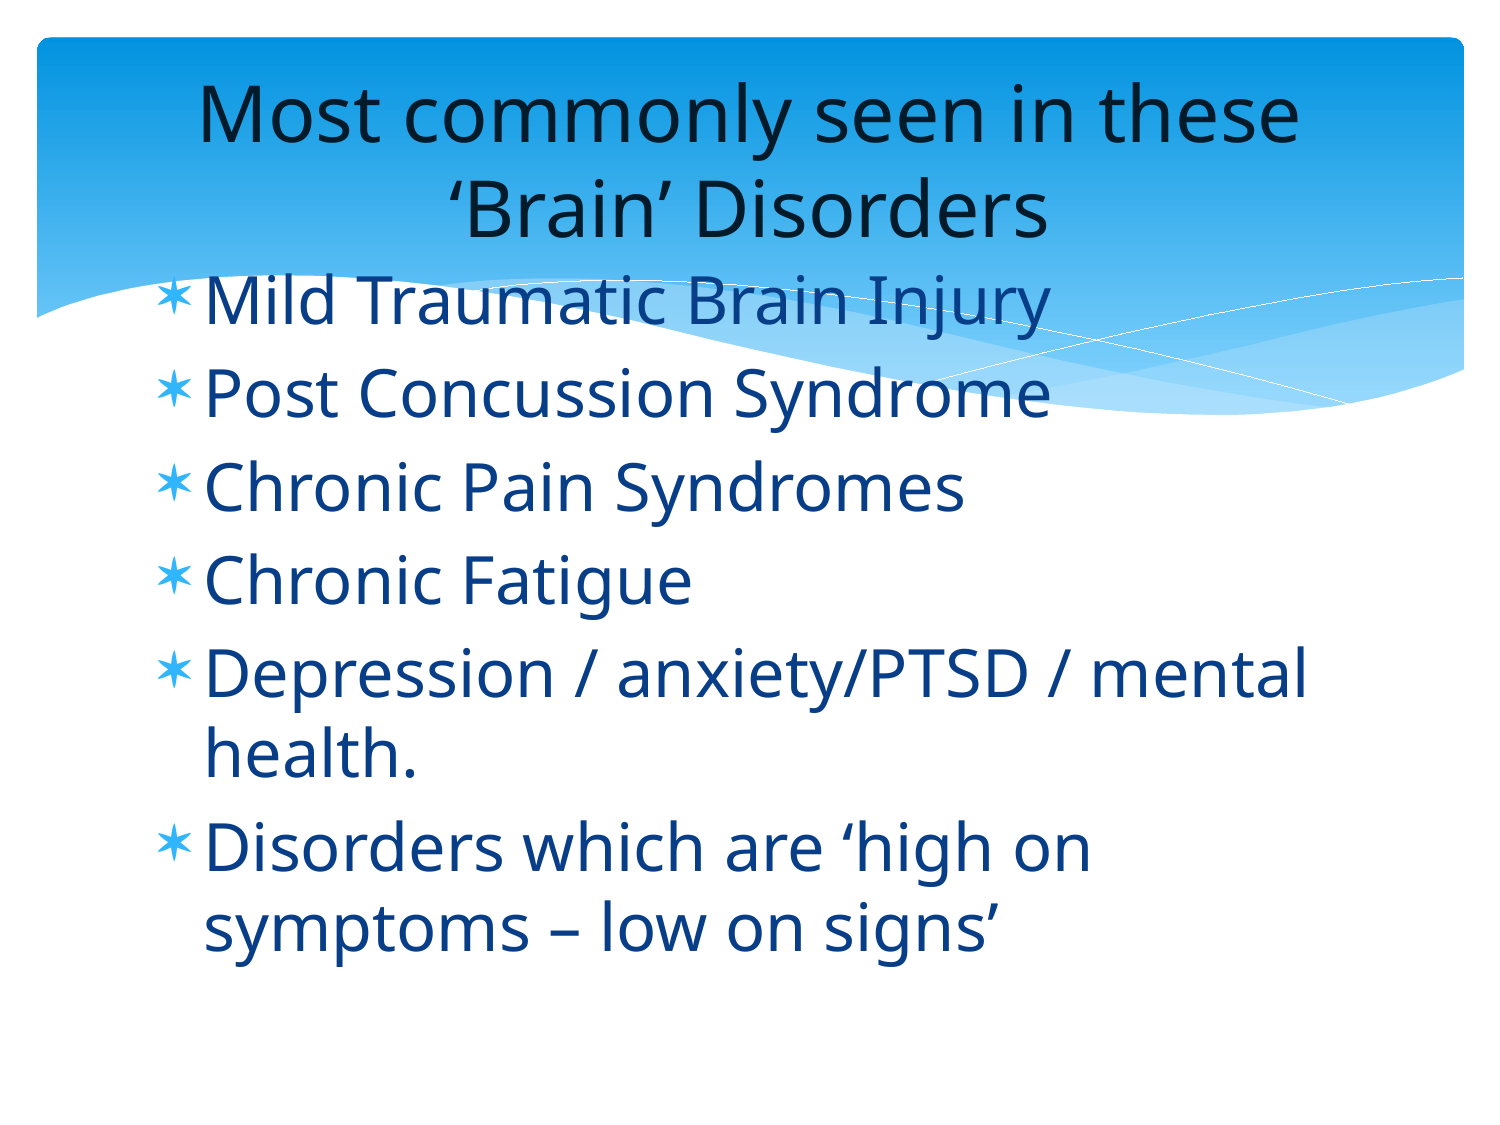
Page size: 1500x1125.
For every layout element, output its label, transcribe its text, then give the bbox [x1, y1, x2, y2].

title Most commonly seen in these ‘Brain’ Disorders [75, 55, 1425, 261]
list Mild Traumatic Brain Injury Post Concussion Syndrome Chronic Pain Syndromes Chronic Fatigue Depression / anxiety/PTSD / mental health. Disorders which are ‘high on symptoms – low on signs’ [143, 261, 1359, 1005]
